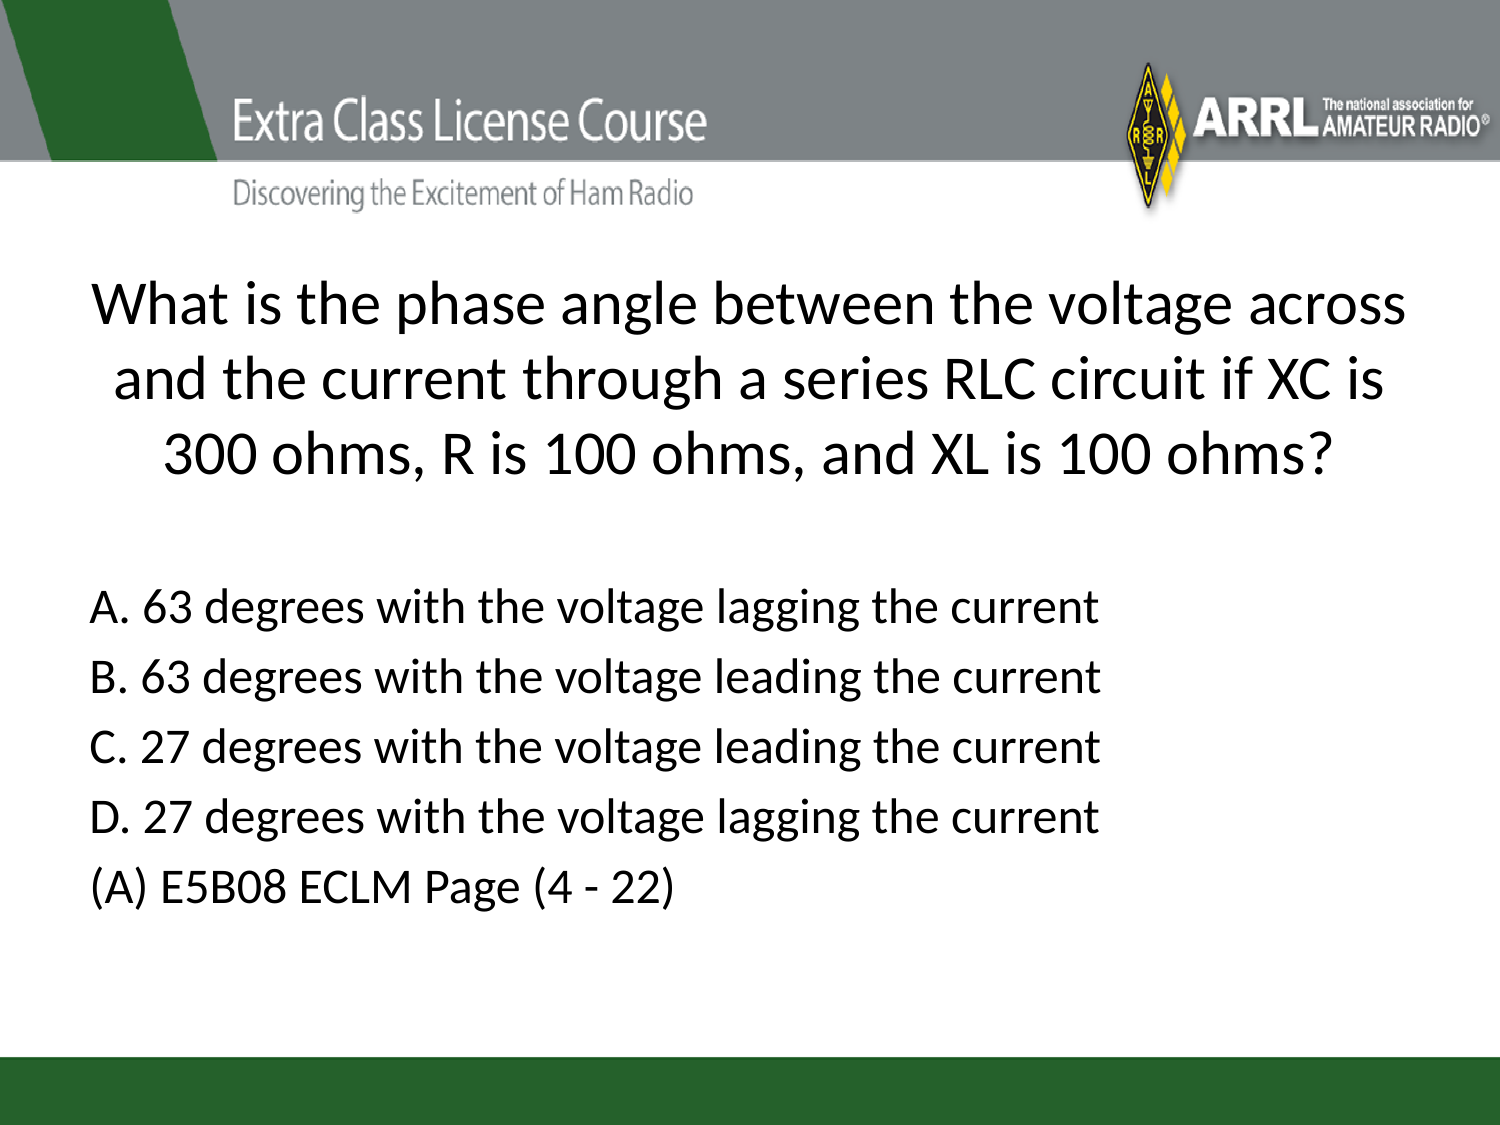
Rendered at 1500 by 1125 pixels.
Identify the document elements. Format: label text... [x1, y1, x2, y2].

title What is the phase angle between the voltage across and the current through a series RLC circuit if XC is 300 ohms, R is 100 ohms, and XL is 100 ohms? [75, 254, 1425, 435]
list A. 63 degrees with the voltage lagging the current B. 63 degrees with the voltage leading the current C. 27 degrees with the voltage leading the current D. 27 degrees with the voltage lagging the current (A) E5B08 ECLM Page (4 - 22) [74, 565, 1425, 979]
picture [0, 0, 1500, 1125]
